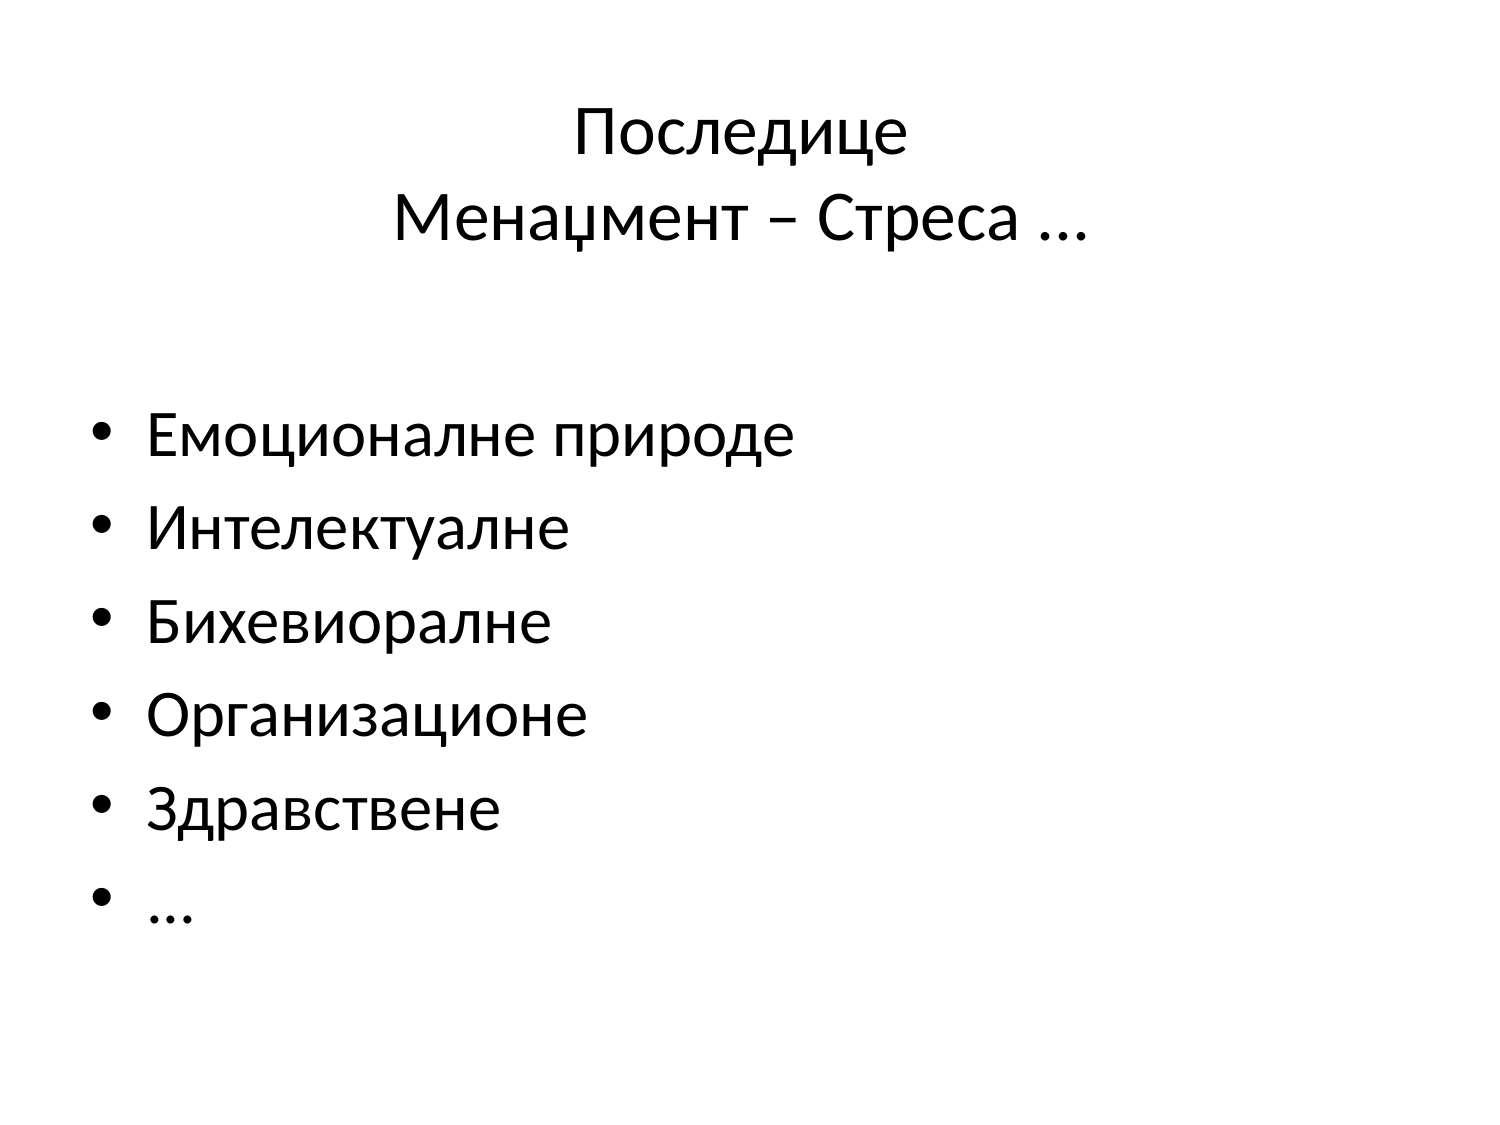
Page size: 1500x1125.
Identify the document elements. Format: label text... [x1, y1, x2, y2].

title Последице Менаџмент – Стреса ... [75, 75, 1425, 263]
list Емоционалне природе Интелектуалне Бихевиоралне Организационе Здравствене ... [75, 382, 1425, 1125]
